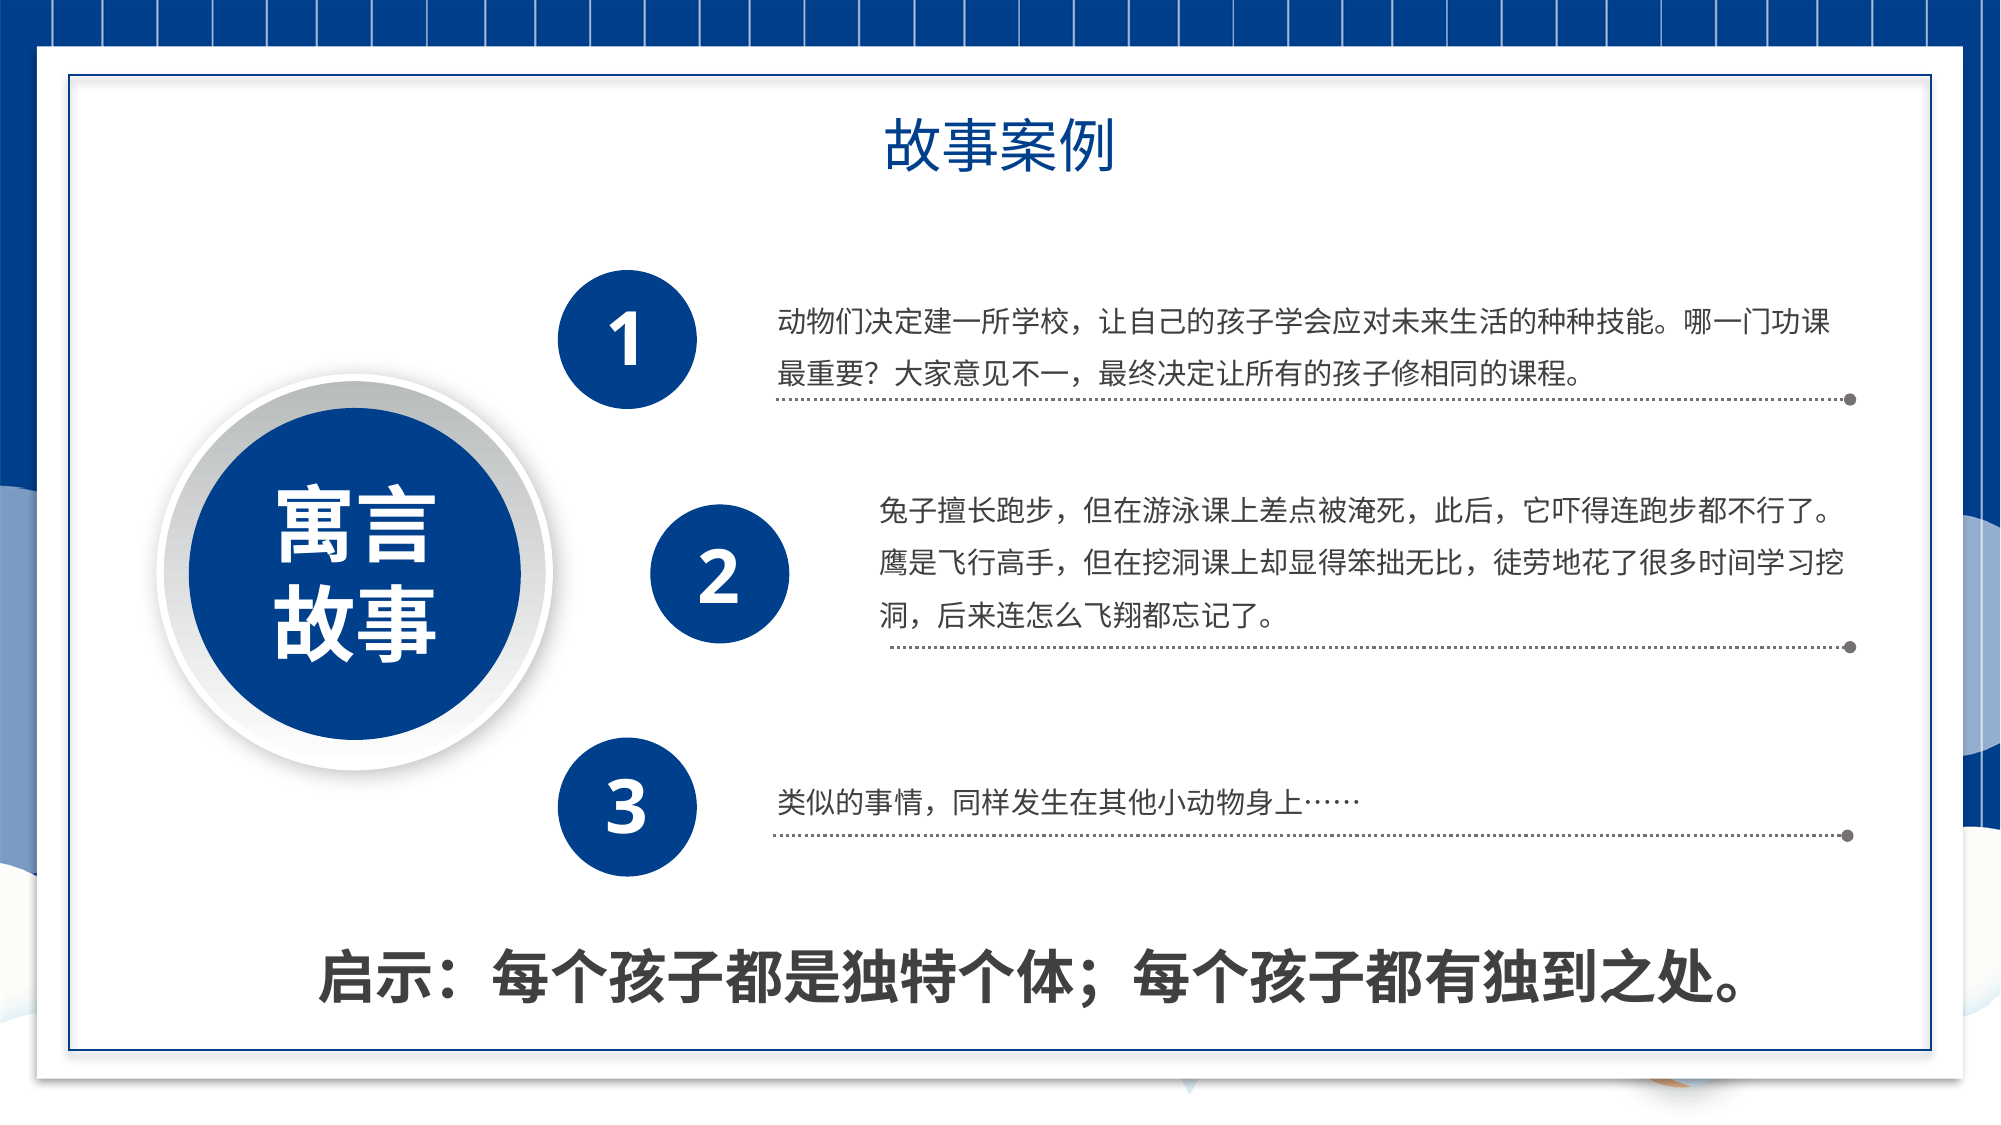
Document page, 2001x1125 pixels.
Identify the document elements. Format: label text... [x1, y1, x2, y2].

text_box 动物们决定建一所学校，让自己的孩子学会应对未来生活的种种技能。哪一门功课最重要？大家意见不一，最终决定让所有的孩子修相同的课程。 [762, 278, 1851, 398]
picture [0, 0, 2001, 1125]
text_box 启示：每个孩子都是独特个体；每个孩子都有独到之处。 [302, 932, 1789, 1018]
text_box 兔子擅长跑步，但在游泳课上差点被淹死，此后，它吓得连跑步都不行了。 鹰是飞行高手，但在挖洞课上却显得笨拙无比，徒劳地花了很多时间学习挖洞，后来连怎么飞翔都忘记了。 [864, 467, 1882, 640]
text_box 故事案例 [541, 101, 1458, 186]
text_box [650, 504, 790, 644]
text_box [557, 737, 697, 877]
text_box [557, 269, 697, 409]
text_box 类似的事情，同样发生在其他小动物身上…… [762, 759, 1780, 827]
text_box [160, 377, 550, 767]
